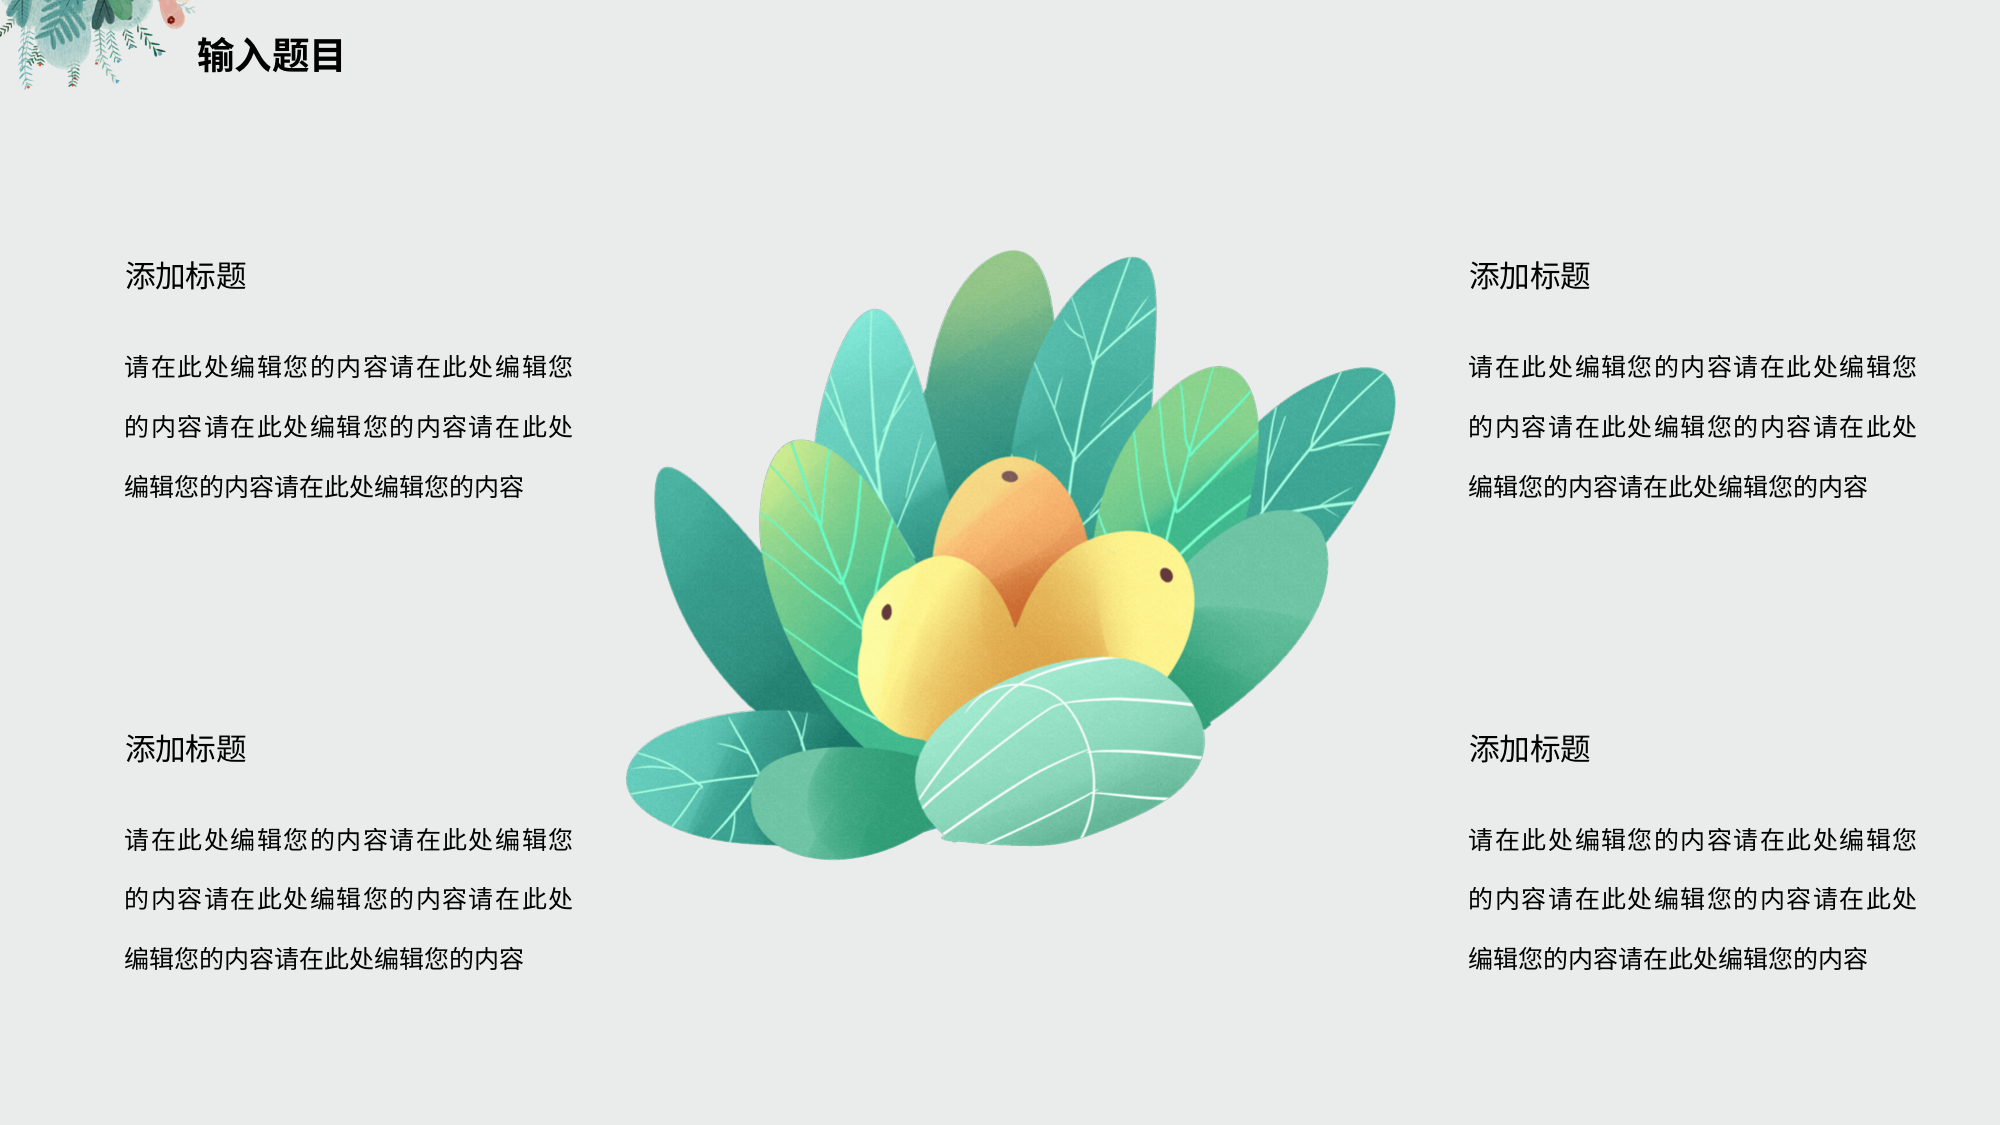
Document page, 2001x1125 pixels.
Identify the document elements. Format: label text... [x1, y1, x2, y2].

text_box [109, 722, 589, 1036]
text_box 输入题目 [220, 24, 363, 84]
picture [0, 0, 220, 115]
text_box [109, 249, 589, 563]
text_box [1454, 722, 1934, 1036]
picture [433, 179, 1520, 946]
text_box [1454, 249, 1934, 563]
